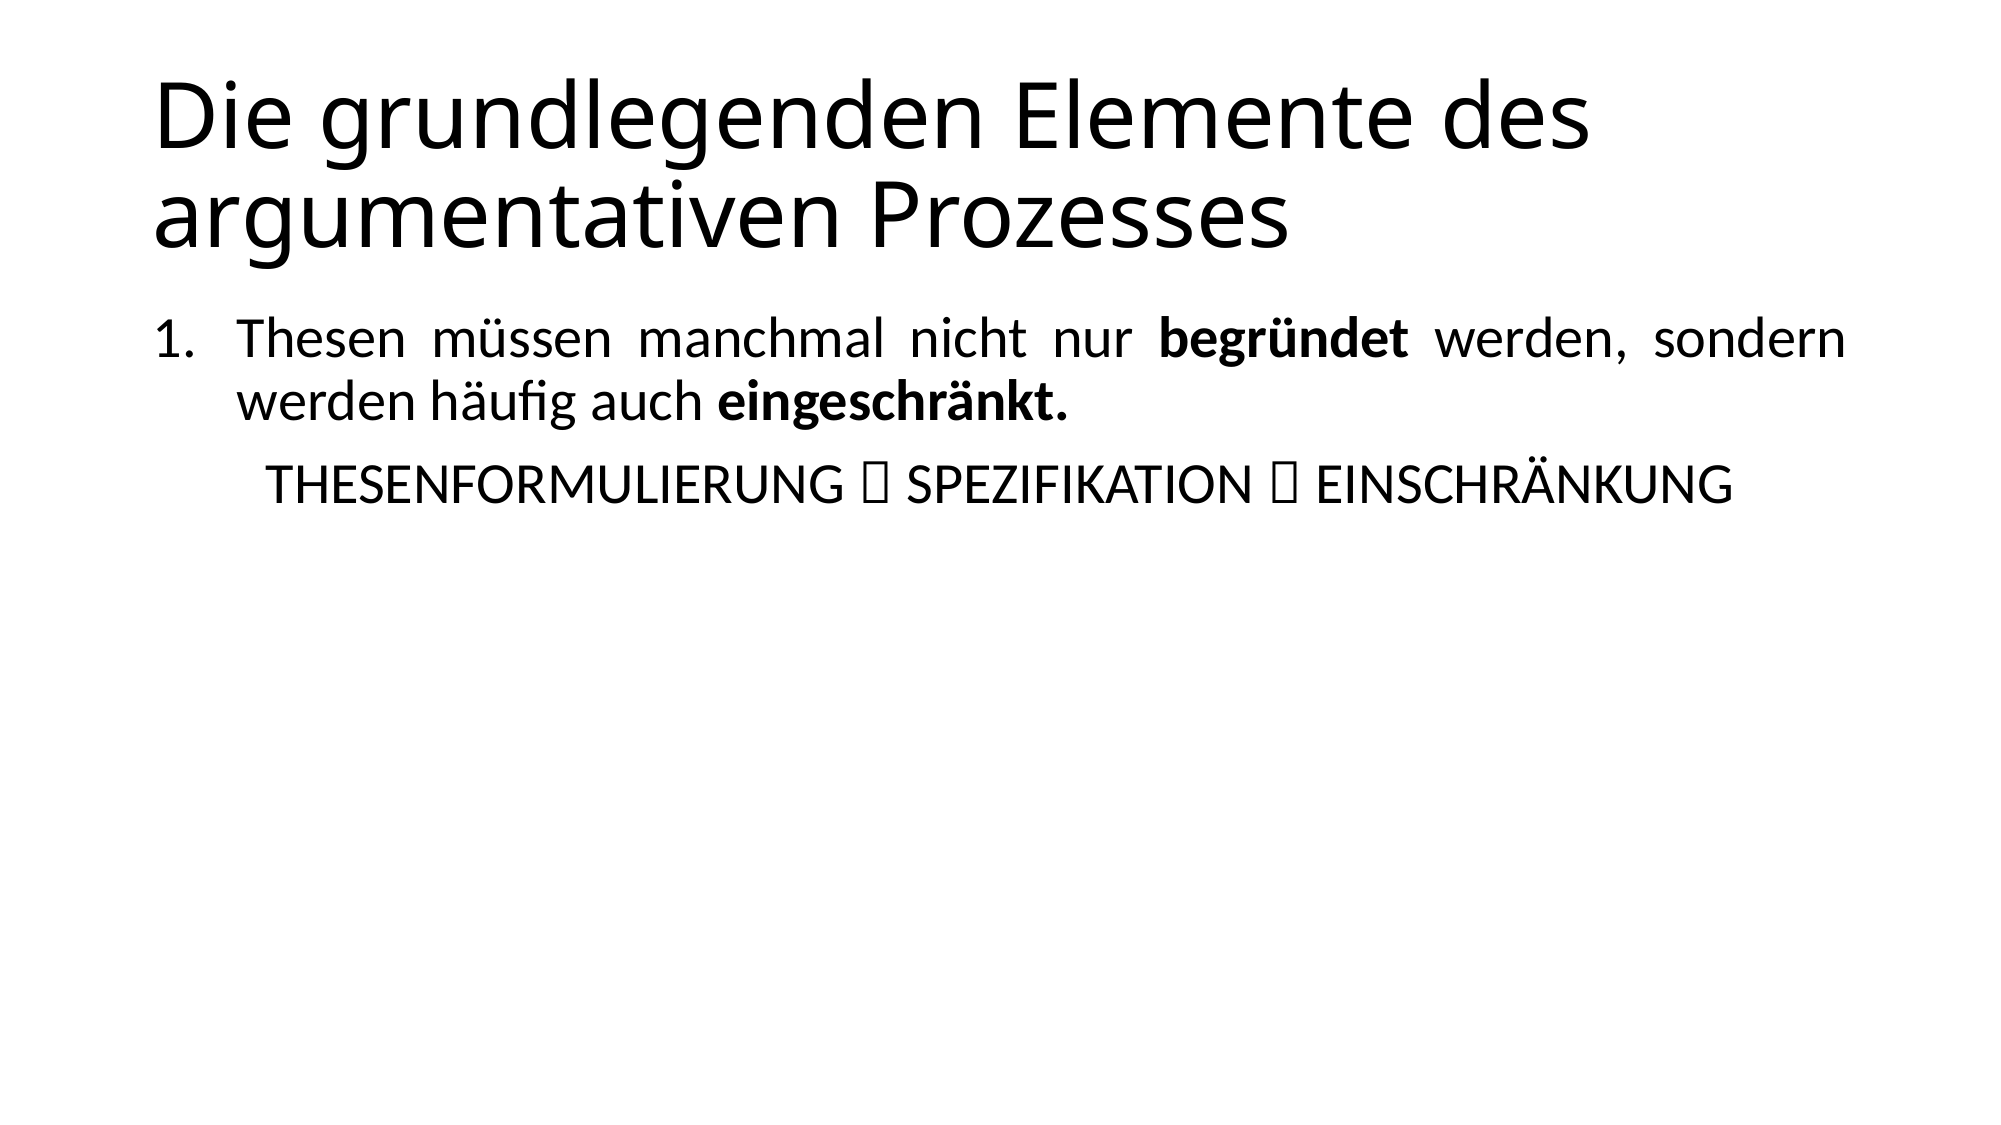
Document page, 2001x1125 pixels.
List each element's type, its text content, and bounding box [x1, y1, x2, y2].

list Thesen müssen manchmal nicht nur begründet werden, sondern werden häufig auch eingeschränkt. THESENFORMULIERUNG  SPEZIFIKATION  EINSCHRÄNKUNG [137, 299, 1863, 1014]
title Die grundlegenden Elemente des argumentativen Prozesses [137, 59, 1863, 278]
